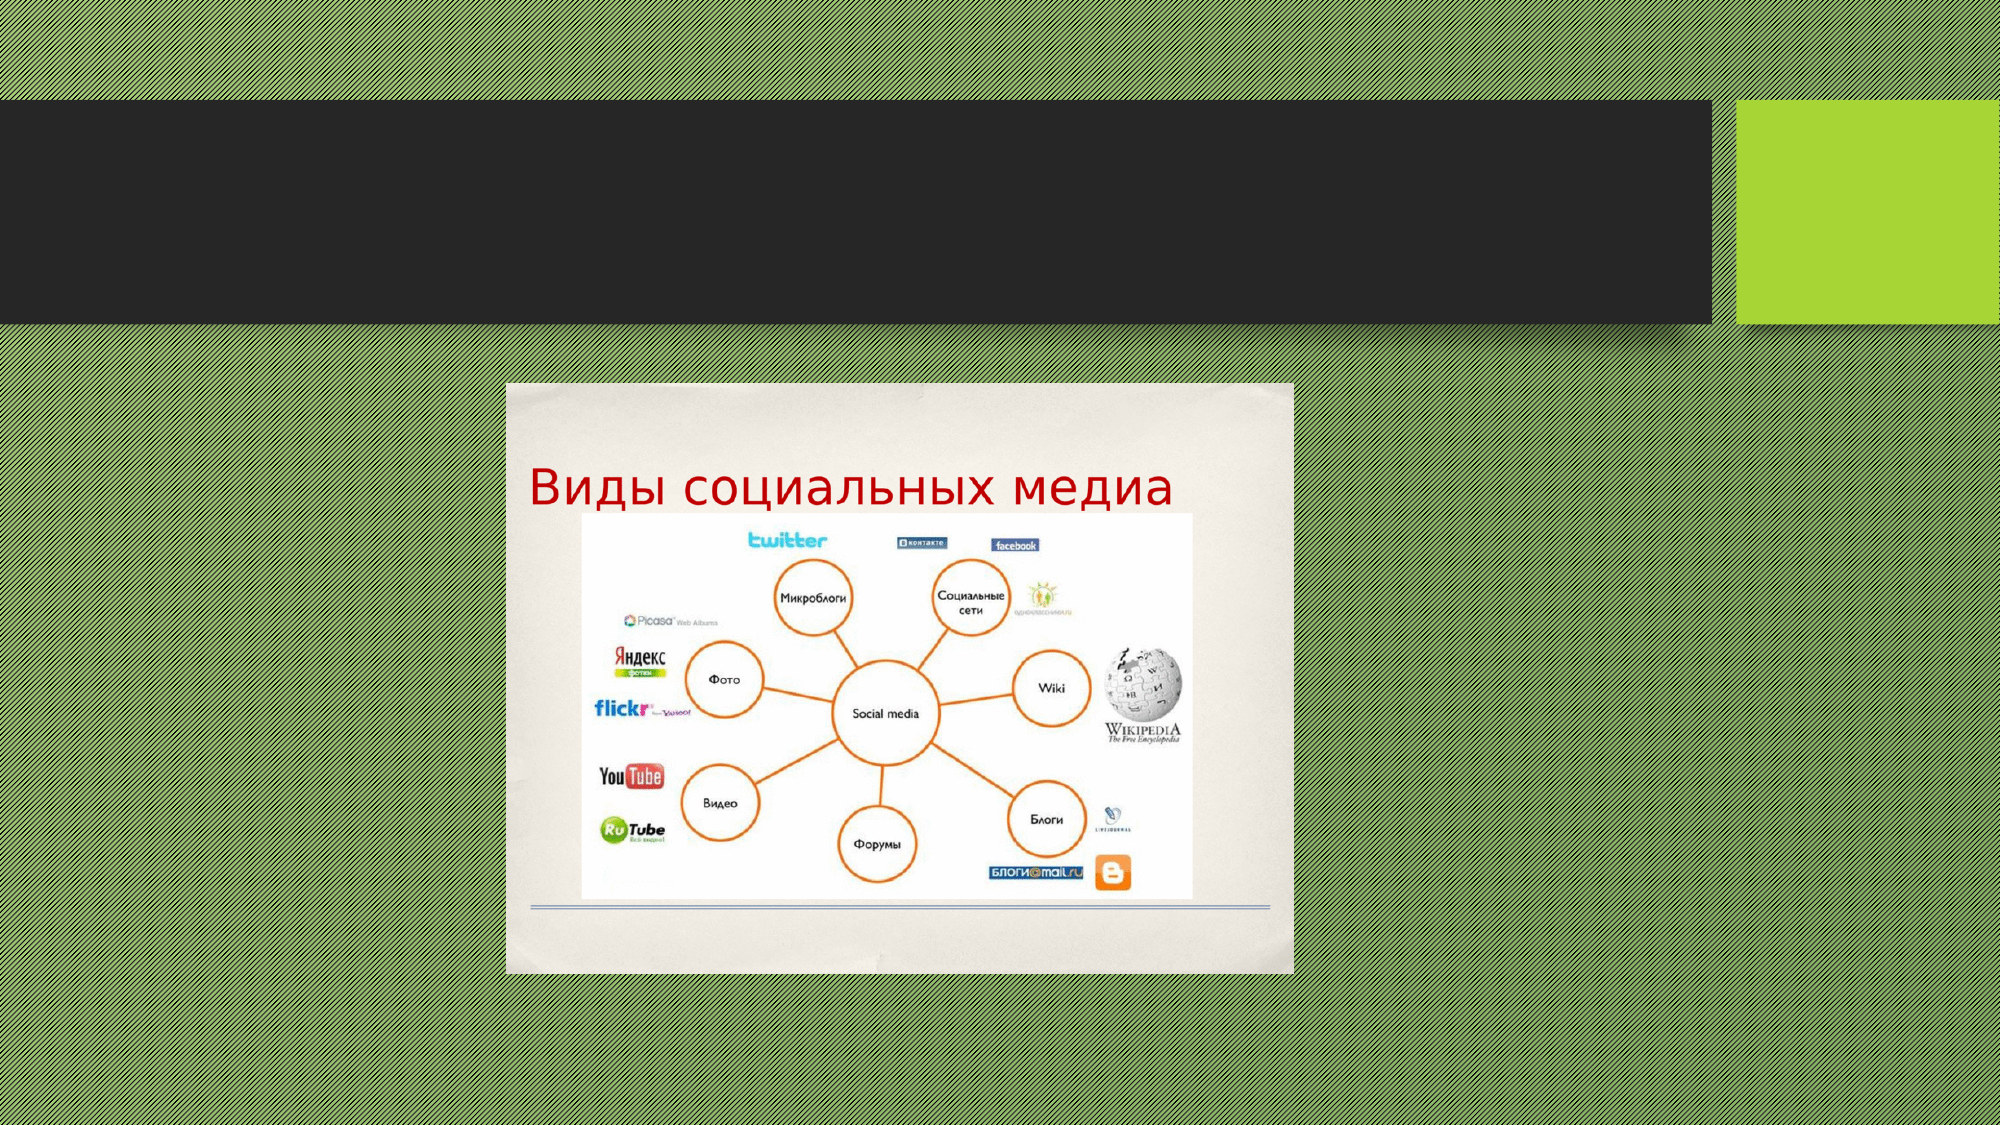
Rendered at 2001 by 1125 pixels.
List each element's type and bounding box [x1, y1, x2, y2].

picture [0, 0, 2000, 1125]
list [506, 383, 1295, 974]
